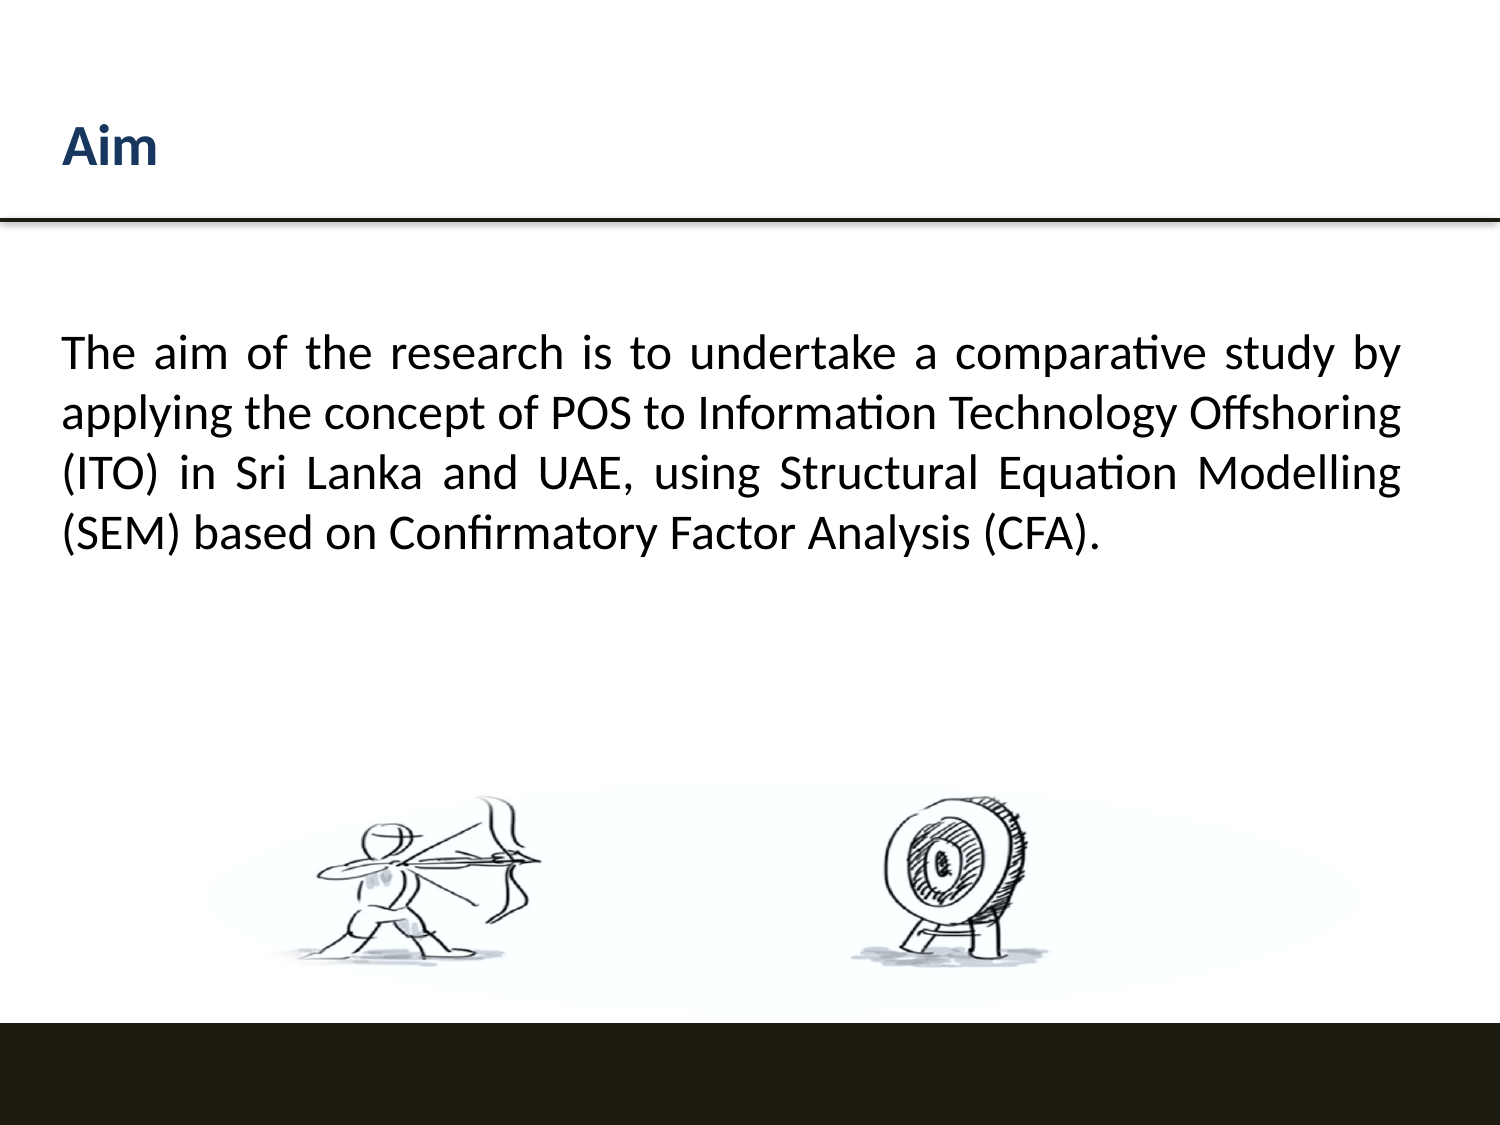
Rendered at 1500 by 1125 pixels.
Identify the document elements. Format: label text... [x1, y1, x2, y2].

text_box [0, 1021, 1500, 1125]
text_box [47, 232, 1453, 991]
text_box The aim of the research is to undertake a comparative study by applying the concept of POS to Information Technology Offshoring (ITO) in Sri Lanka and UAE, using Structural Equation Modelling (SEM) based on Confirmatory Factor Analysis (CFA). [46, 267, 1417, 567]
picture [182, 770, 1380, 1024]
text_box Aim [47, 99, 692, 185]
